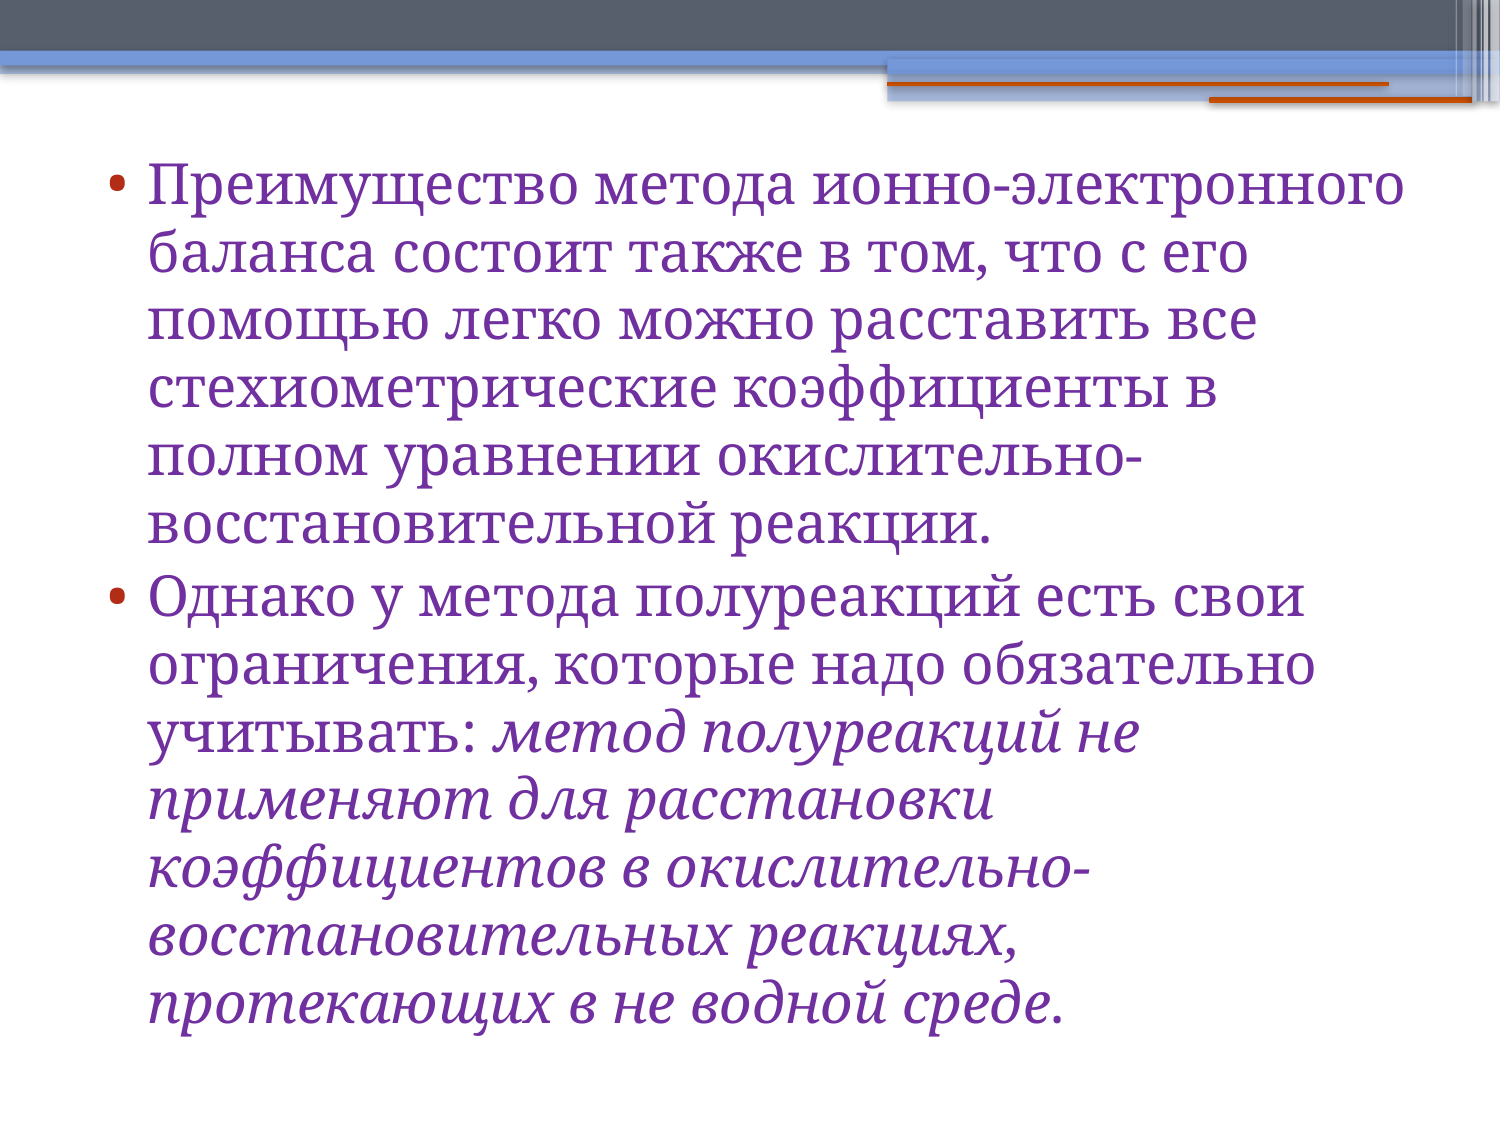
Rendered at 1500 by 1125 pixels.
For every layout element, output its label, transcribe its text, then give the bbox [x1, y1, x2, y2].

text_box Преимущество метода ионно-электронного баланса состоит также в том, что с его помощью легко можно расставить все стехиометрические коэффициенты в полном уравнении окислительно-восстановительной реакции. Однако у метода полуреакций есть свои ограничения, которые надо обязательно учитывать: метод полуреакций не применяют для расстановки коэффициентов в окислительно-восстановительных реакциях, протекающих в не водной среде. [75, 140, 1425, 1079]
